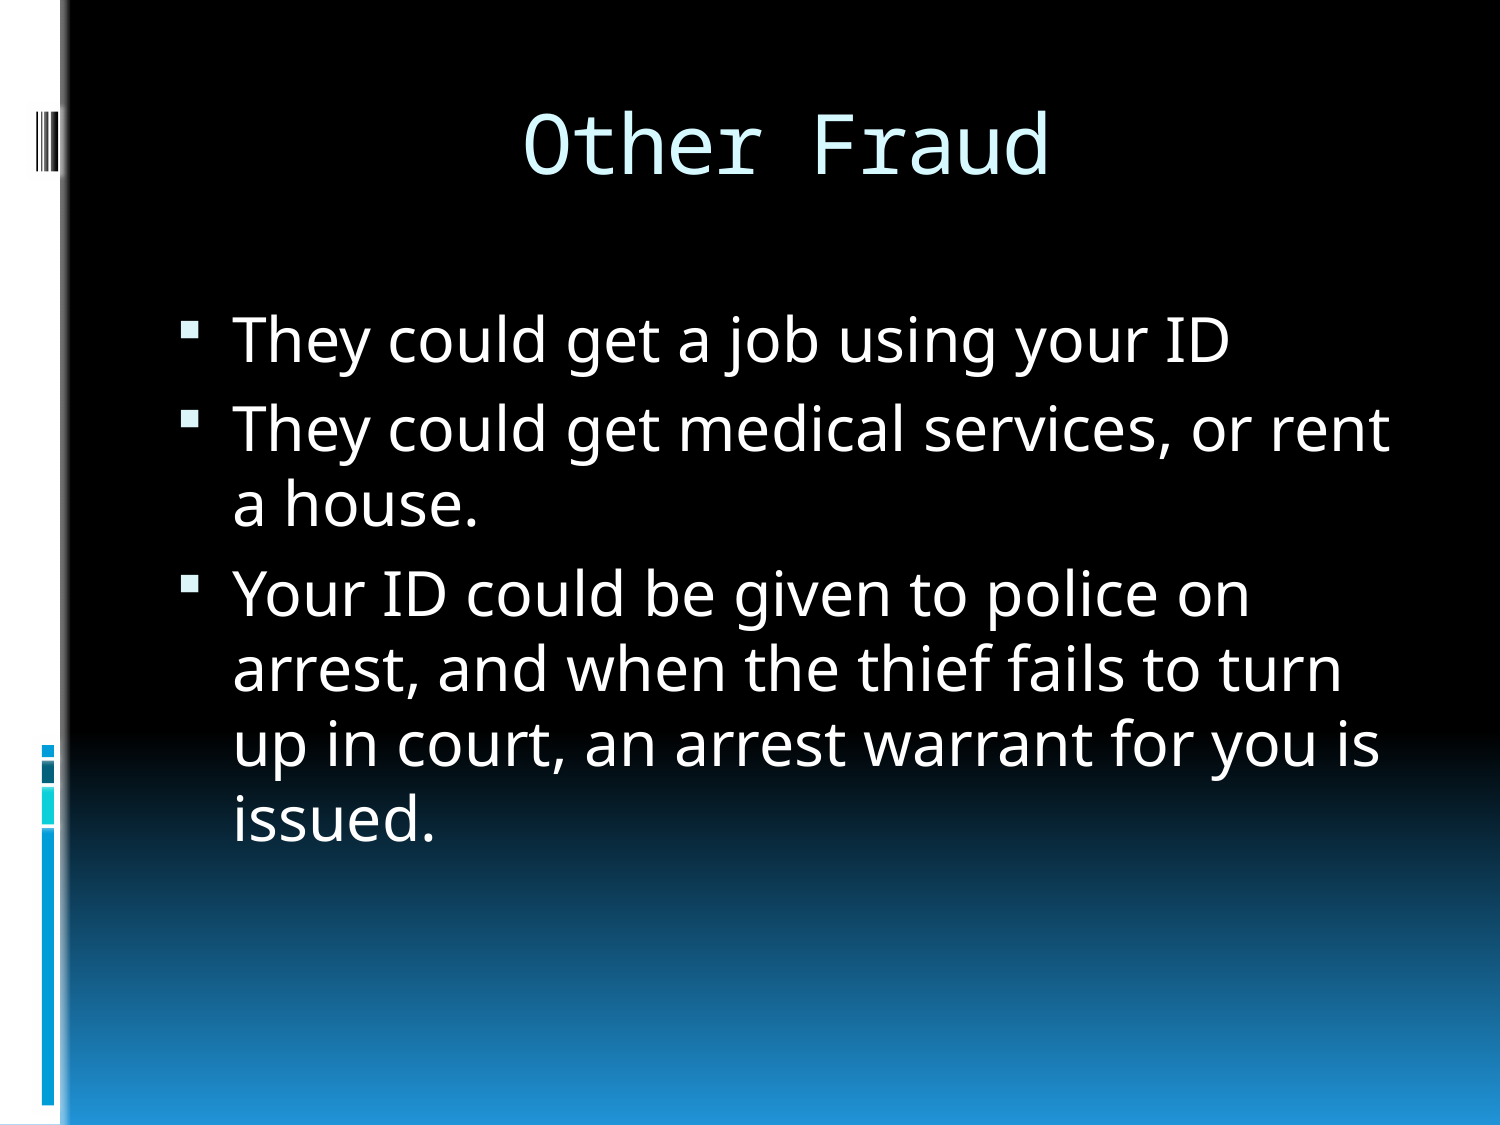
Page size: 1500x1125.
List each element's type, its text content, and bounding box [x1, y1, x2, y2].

list They could get a job using your ID They could get medical services, or rent a house. Your ID could be given to police on arrest, and when the thief fails to turn up in court, an arrest warrant for you is issued. [150, 292, 1425, 1043]
title Other Fraud [150, 83, 1425, 234]
